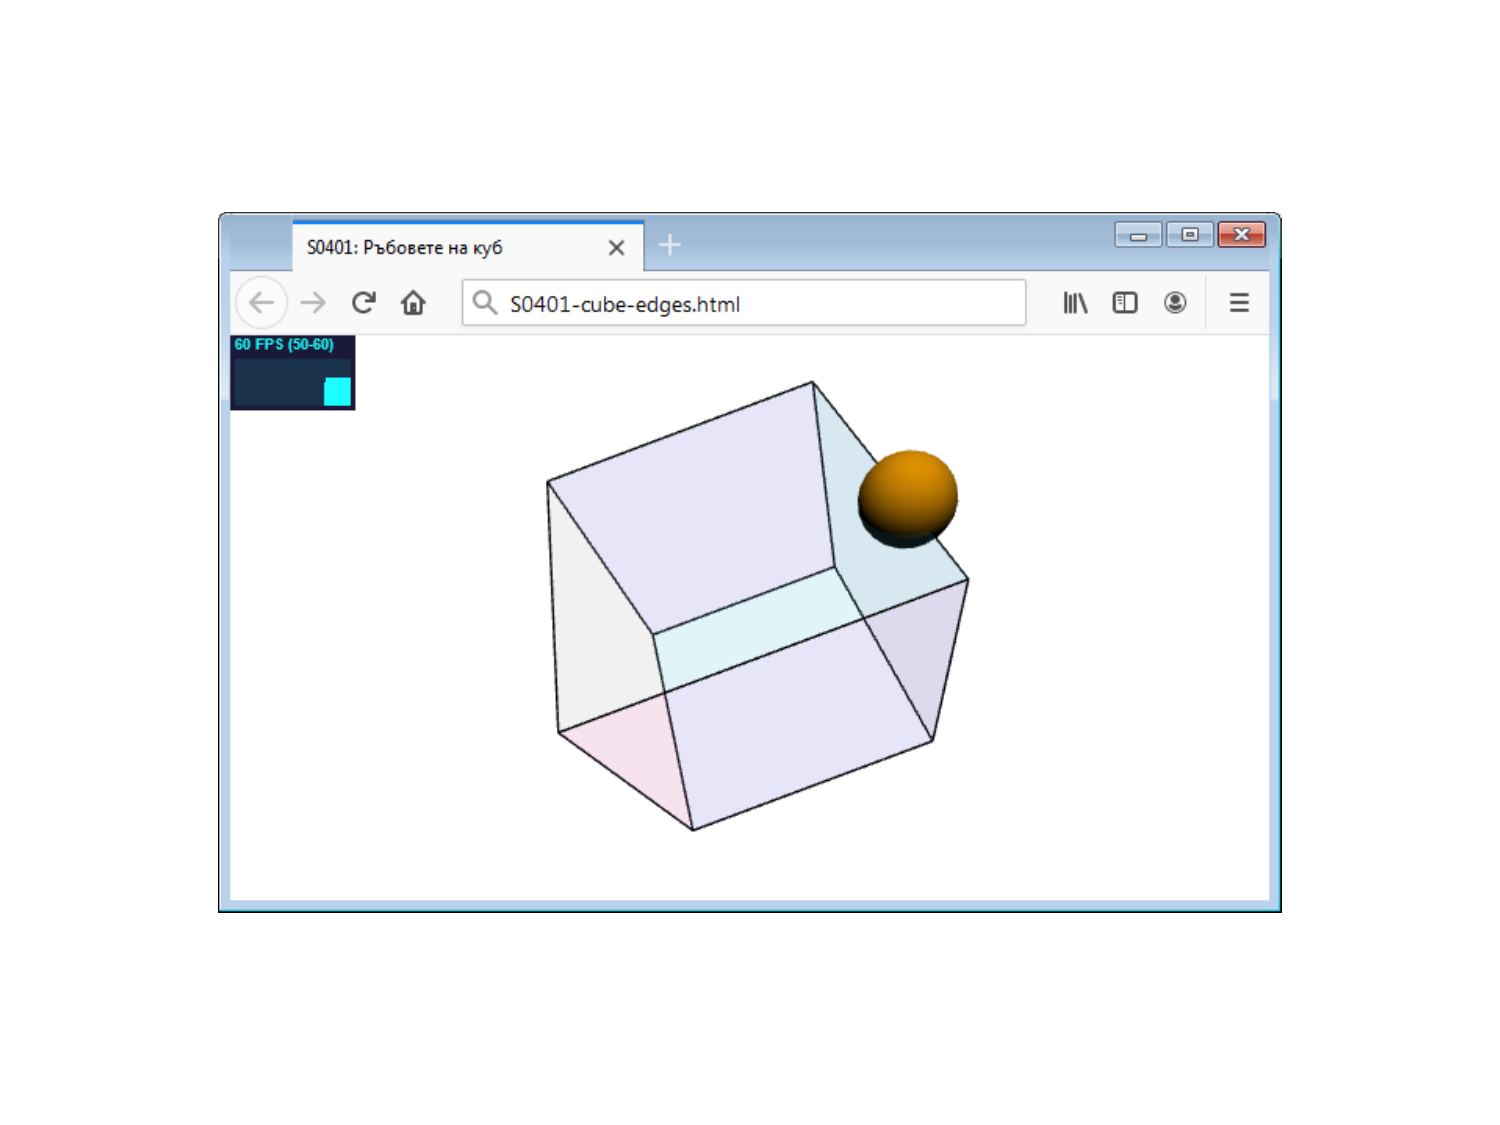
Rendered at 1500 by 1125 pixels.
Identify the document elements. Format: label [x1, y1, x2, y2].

picture [218, 212, 1282, 913]
